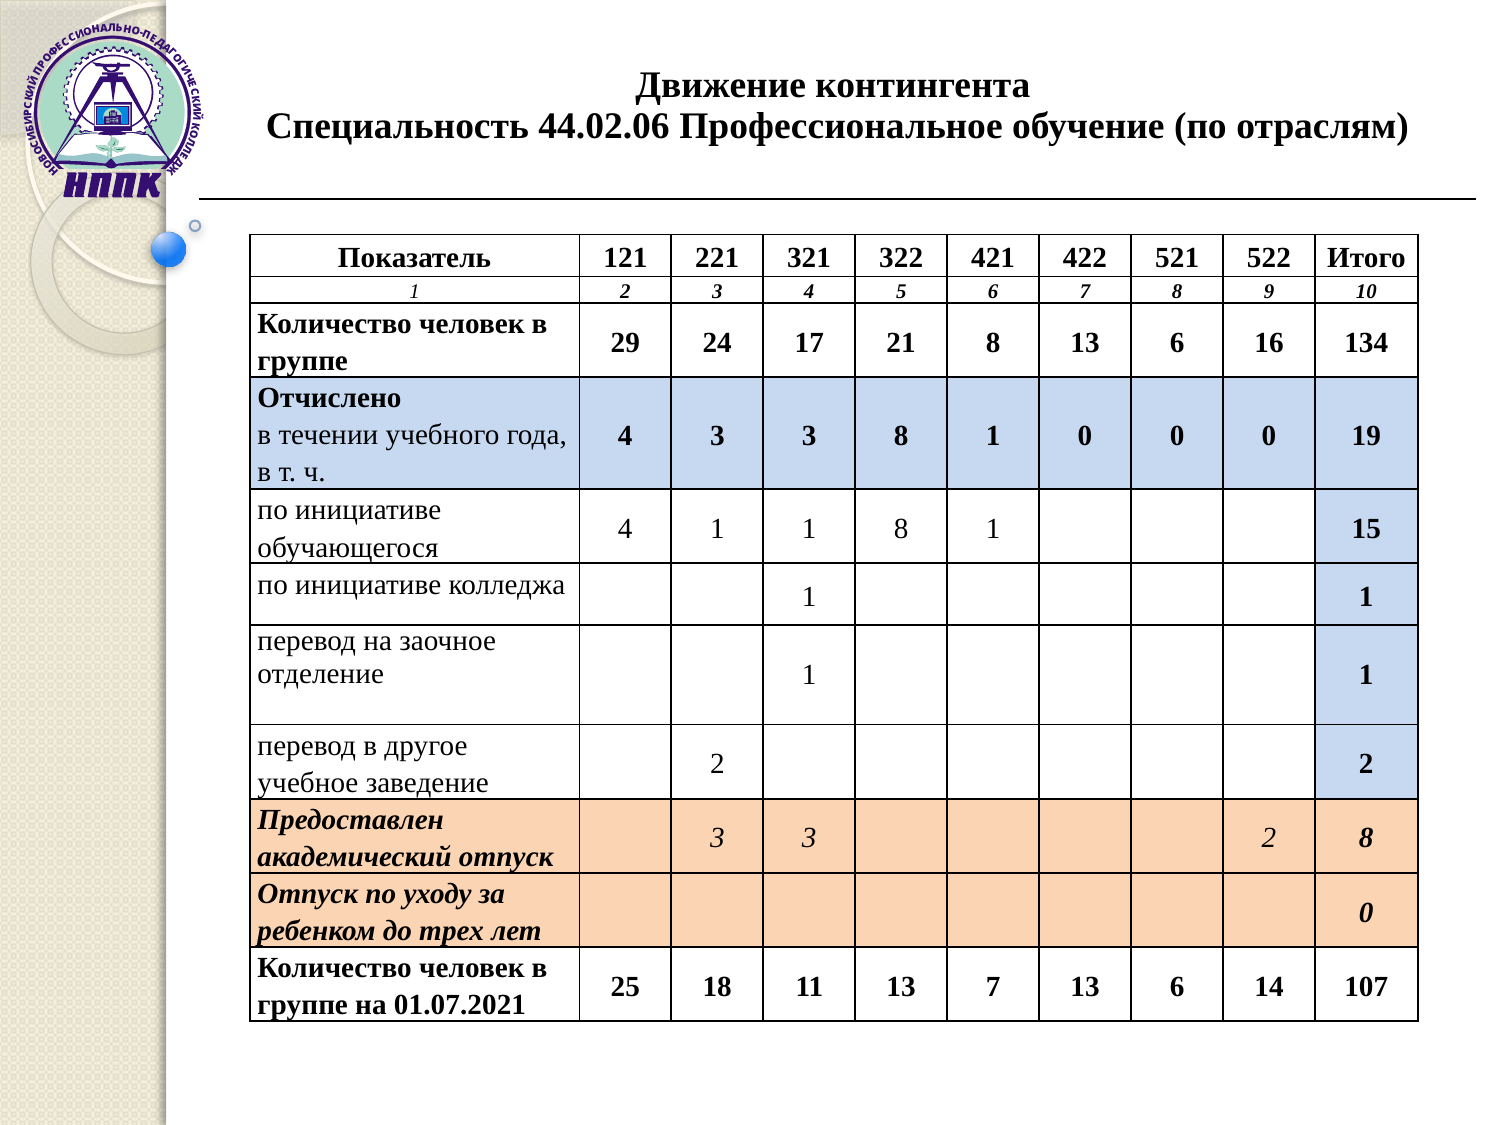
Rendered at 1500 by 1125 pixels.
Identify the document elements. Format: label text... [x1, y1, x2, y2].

table_cell [1132, 490, 1222, 562]
table_cell [948, 800, 1038, 872]
table_cell 0 [1316, 874, 1417, 946]
table_cell 134 [1316, 304, 1417, 376]
table_cell [580, 800, 670, 872]
table_cell [672, 564, 762, 624]
table_cell [948, 626, 1038, 724]
table_cell 4 [764, 277, 854, 302]
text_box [23, 23, 204, 199]
table_cell [856, 800, 946, 872]
table_cell [764, 725, 854, 798]
table_cell 2 [1224, 800, 1314, 872]
table_cell Предоставлен академический отпуск [251, 800, 579, 872]
table_cell 3 [764, 378, 854, 488]
table_cell [580, 626, 670, 724]
table_cell 10 [1316, 277, 1417, 302]
table_cell 1 [948, 490, 1038, 562]
table_cell 8 [856, 490, 946, 562]
table_cell 1 [1316, 564, 1417, 624]
table_cell 5 [856, 277, 946, 302]
table_cell 16 [1224, 304, 1314, 376]
table_header 522 [1224, 235, 1314, 276]
table_cell Количество человек в группе [251, 304, 579, 376]
table_cell 1 [251, 277, 579, 302]
table_cell 2 [580, 277, 670, 302]
table_cell 1 [1316, 626, 1417, 724]
table_header 321 [764, 235, 854, 276]
table_cell Отпуск по уходу за ребенком до трех лет [251, 874, 579, 946]
table_header 421 [948, 235, 1038, 276]
table_cell 14 [1224, 948, 1314, 1020]
table_cell 3 [764, 800, 854, 872]
table_cell [948, 874, 1038, 946]
table_cell 13 [1040, 948, 1130, 1020]
table_cell [856, 564, 946, 624]
table_cell 1 [764, 626, 854, 724]
table_cell 2 [672, 725, 762, 798]
table_cell 29 [580, 304, 670, 376]
table_cell 3 [672, 378, 762, 488]
table_cell [1224, 626, 1314, 724]
table_header 221 [672, 235, 762, 276]
table_cell 19 [1316, 378, 1417, 488]
table_cell 0 [1224, 378, 1314, 488]
table_cell 7 [948, 948, 1038, 1020]
table_cell [856, 874, 946, 946]
table_cell [1040, 874, 1130, 946]
table_cell 4 [580, 378, 670, 488]
table_cell 0 [1132, 378, 1222, 488]
table_cell [1224, 874, 1314, 946]
table_cell 11 [764, 948, 854, 1020]
table_cell 8 [1316, 800, 1417, 872]
table_header Движение контингента Специальность 44.02.06 Профессиональное обучение (по отраслям) [211, 47, 1476, 198]
table_cell по инициативе колледжа [251, 564, 579, 624]
table_cell перевод на заочное отделение [251, 626, 579, 724]
table_cell [1132, 626, 1222, 724]
table_cell [672, 874, 762, 946]
table_cell [580, 725, 670, 798]
table_cell 25 [580, 948, 670, 1020]
table_header 422 [1040, 235, 1130, 276]
table_cell [1040, 725, 1130, 798]
table_cell [764, 874, 854, 946]
table_cell 6 [1132, 304, 1222, 376]
table_cell 4 [580, 490, 670, 562]
table_cell 3 [672, 800, 762, 872]
table_cell 1 [764, 564, 854, 624]
table_header Показатель [251, 235, 579, 276]
table_cell 8 [948, 304, 1038, 376]
table_cell 1 [672, 490, 762, 562]
table_cell по инициативе обучающегося [251, 490, 579, 562]
table_cell [1040, 626, 1130, 724]
table_cell перевод в другое учебное заведение [251, 725, 579, 798]
table_cell 17 [764, 304, 854, 376]
table_cell 8 [1132, 277, 1222, 302]
table_cell [1040, 490, 1130, 562]
table_cell 13 [856, 948, 946, 1020]
table_cell [1040, 564, 1130, 624]
table_cell 8 [856, 378, 946, 488]
table_cell 18 [672, 948, 762, 1020]
table_cell [1132, 874, 1222, 946]
table_header Итого [1316, 235, 1417, 276]
table_cell 9 [1224, 277, 1314, 302]
table_cell [580, 564, 670, 624]
table_header 322 [856, 235, 946, 276]
table_cell 0 [1040, 378, 1130, 488]
table_cell 1 [948, 378, 1038, 488]
table_cell [580, 874, 670, 946]
table_cell 3 [672, 277, 762, 302]
table_cell [948, 725, 1038, 798]
table_cell Отчислено в течении учебного года, в т. ч. [251, 378, 579, 488]
table_cell [1040, 800, 1130, 872]
table_cell [1132, 564, 1222, 624]
table_cell 15 [1316, 490, 1417, 562]
table_cell Количество человек в группе на 01.07.2021 [251, 948, 579, 1020]
table_cell [856, 725, 946, 798]
table_header 121 [580, 235, 670, 276]
table_cell [672, 626, 762, 724]
table_cell [1132, 800, 1222, 872]
table_cell [1132, 725, 1222, 798]
table_cell [1224, 564, 1314, 624]
table_cell [856, 626, 946, 724]
table_cell 7 [1040, 277, 1130, 302]
table_cell [1224, 725, 1314, 798]
table_cell 24 [672, 304, 762, 376]
table_cell [948, 564, 1038, 624]
table_cell 6 [948, 277, 1038, 302]
table_cell [1224, 490, 1314, 562]
table_cell 2 [1316, 725, 1417, 798]
table_cell 13 [1040, 304, 1130, 376]
table_cell 1 [764, 490, 854, 562]
table_header 521 [1132, 235, 1222, 276]
table_cell 6 [1132, 948, 1222, 1020]
table_cell 107 [1316, 948, 1417, 1020]
table_cell 21 [856, 304, 946, 376]
